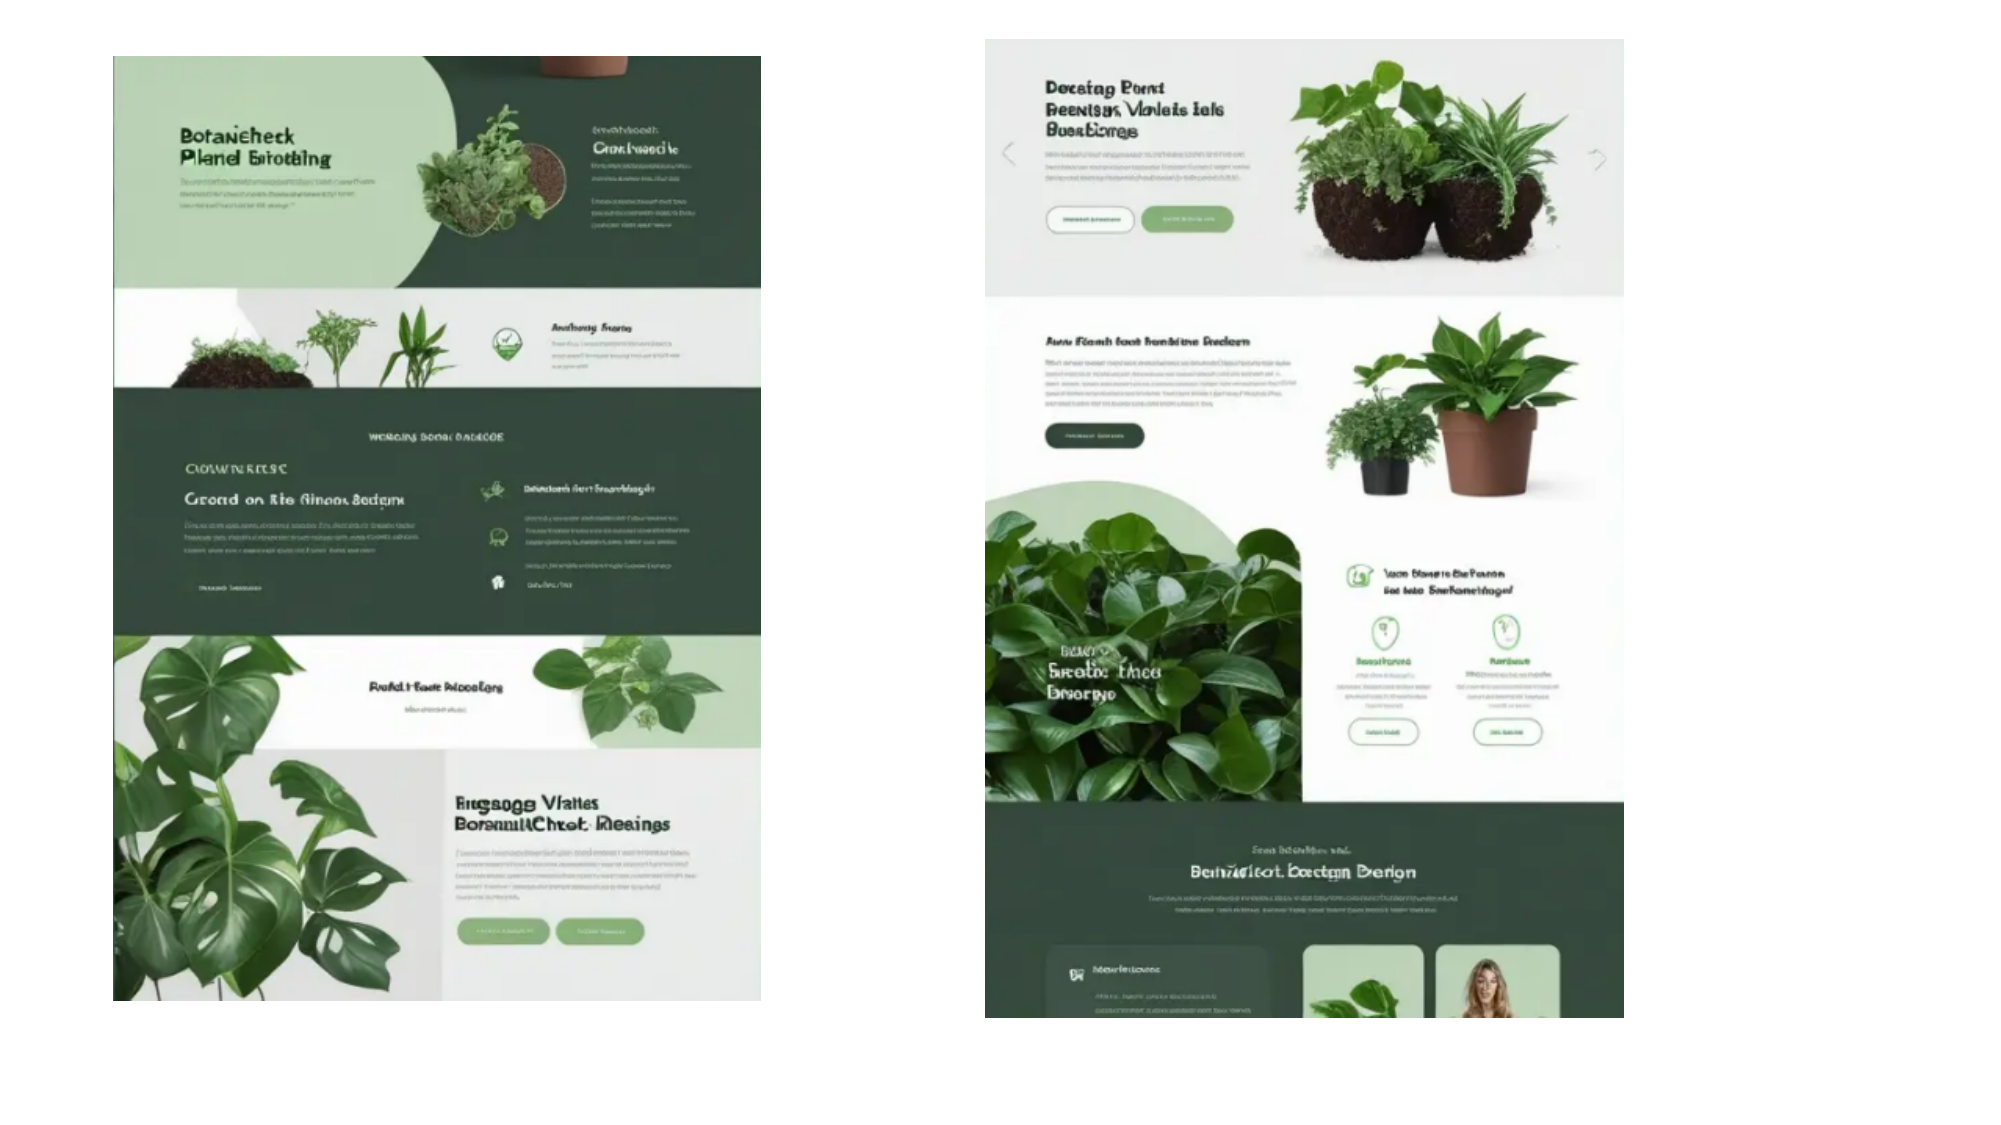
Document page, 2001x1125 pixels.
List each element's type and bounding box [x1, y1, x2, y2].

picture [113, 56, 761, 1001]
picture [985, 39, 1624, 1018]
